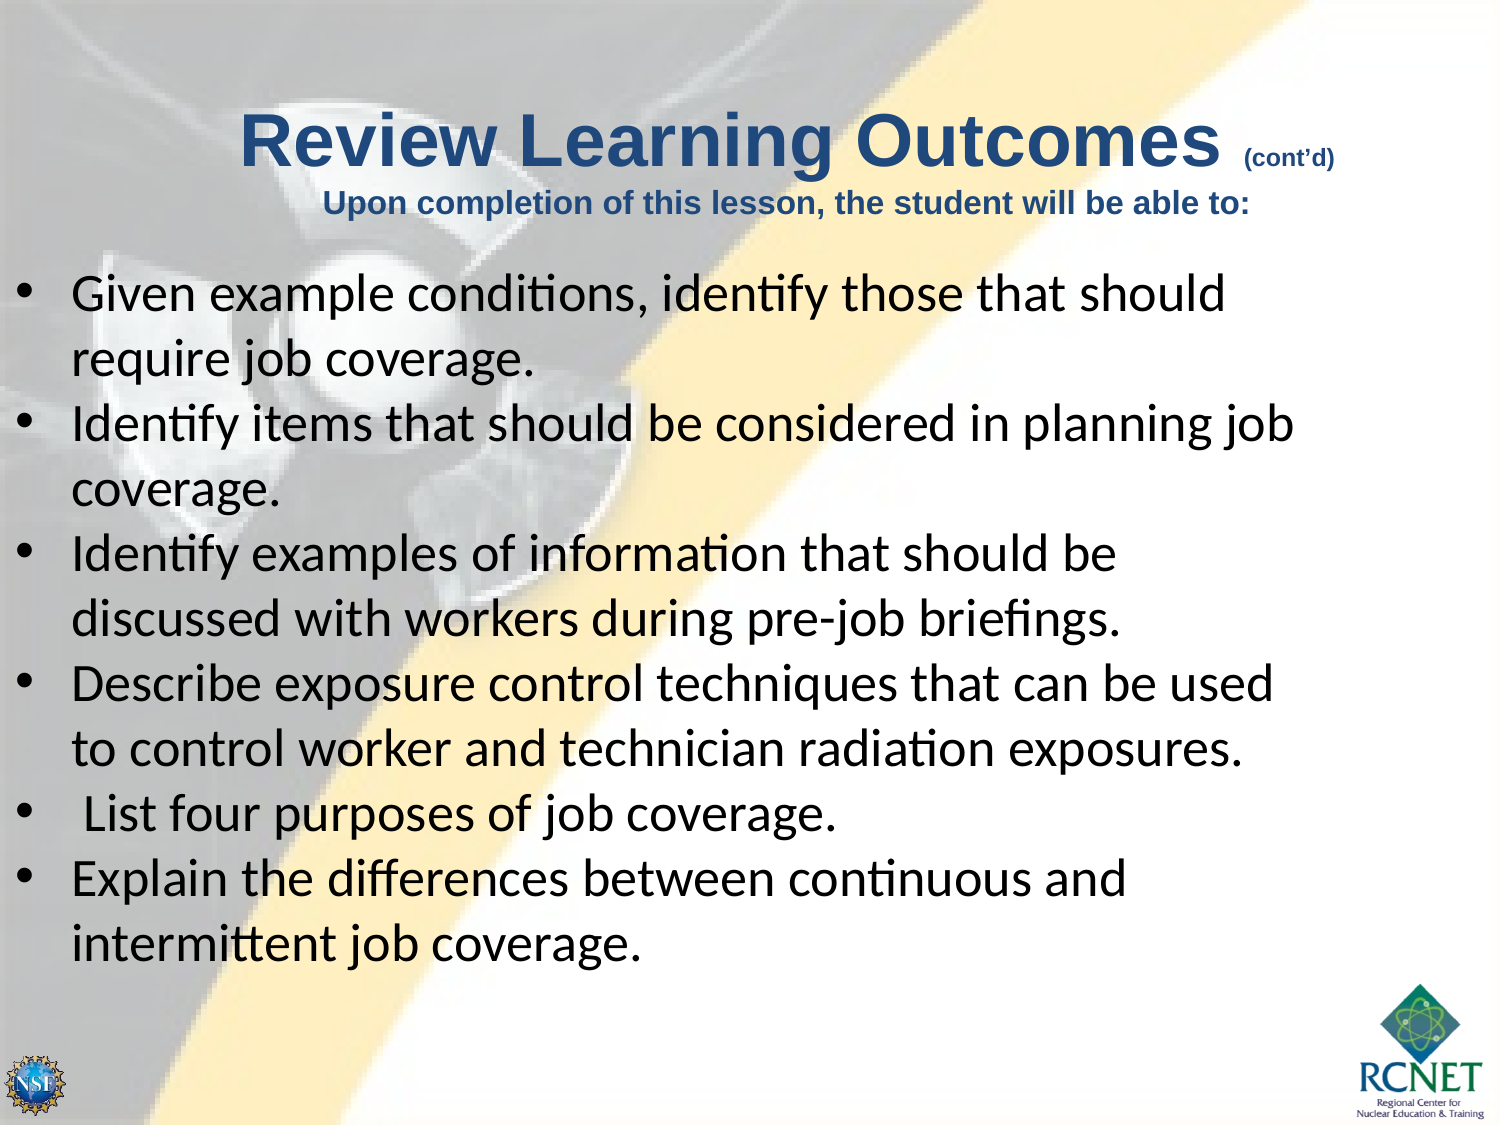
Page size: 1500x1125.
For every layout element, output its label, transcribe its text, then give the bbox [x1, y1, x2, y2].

list Given example conditions, identify those that should require job coverage. Identify items that should be considered in planning job coverage. Identify examples of information that should be discussed with workers during pre-job briefings. Describe exposure control techniques that can be used to control worker and technician radiation exposures. List four purposes of job coverage. Explain the differences between continuous and intermittent job coverage. [0, 249, 1350, 1038]
text_box Review Learning Outcomes (cont’d) Upon completion of this lesson, the student will be able to: [200, 62, 1375, 250]
picture [0, 1056, 75, 1116]
picture [1332, 977, 1500, 1125]
